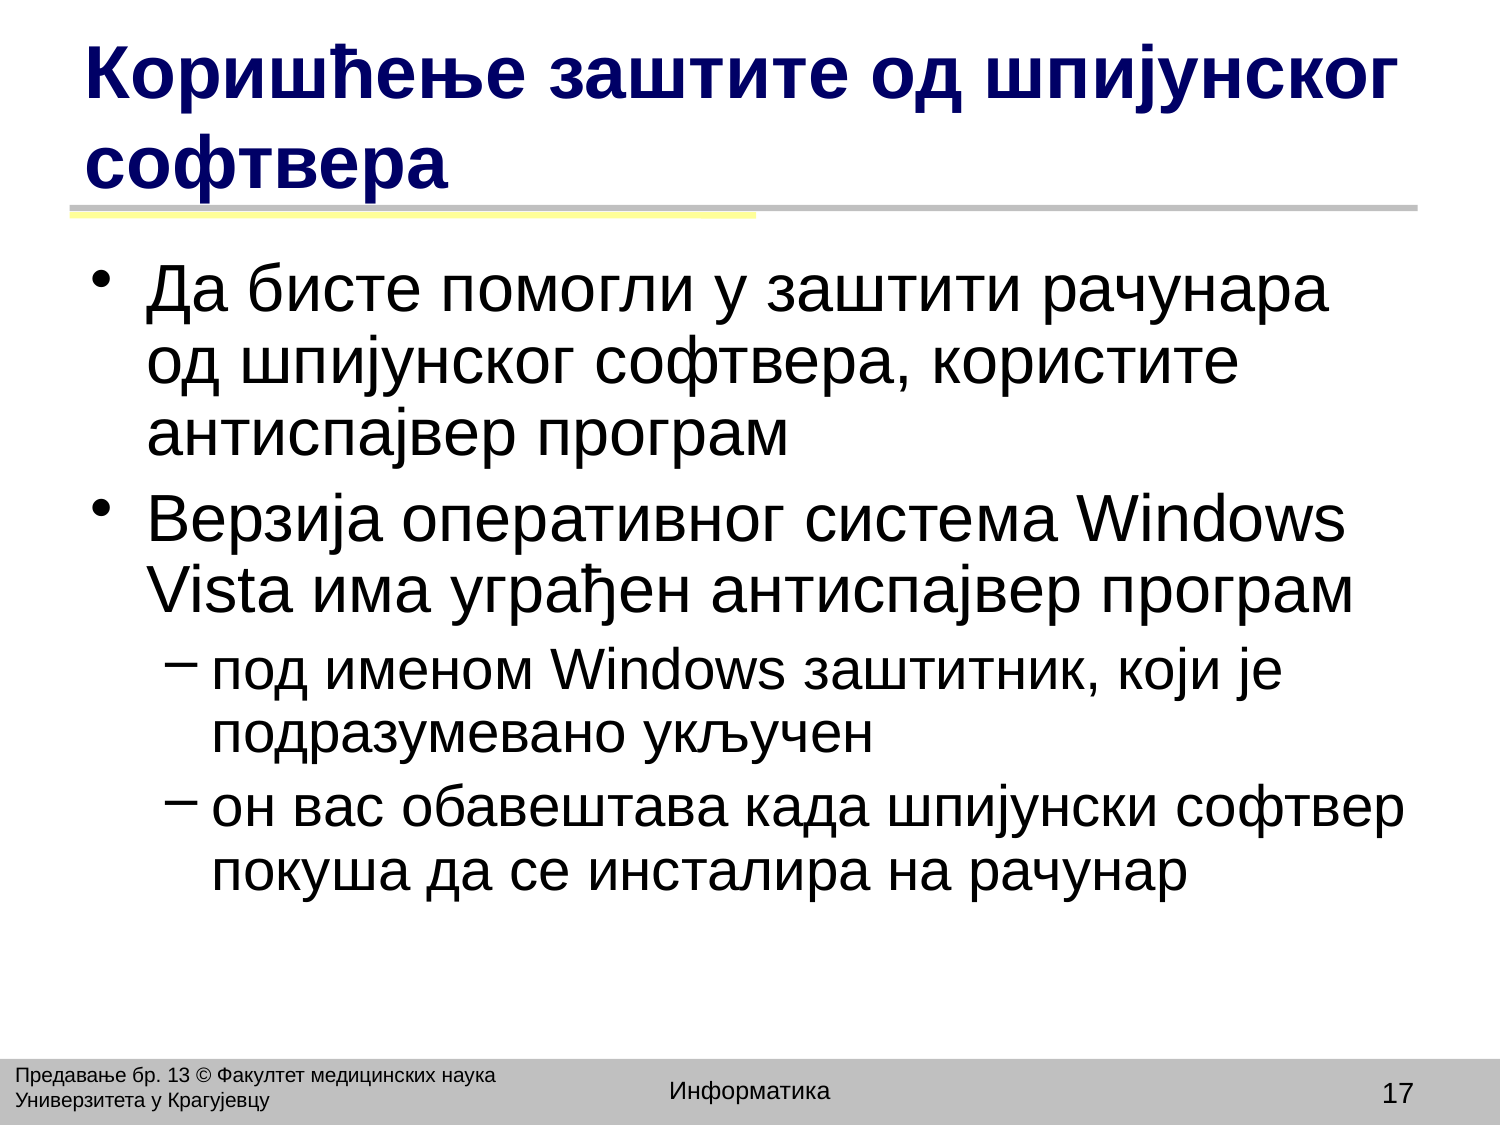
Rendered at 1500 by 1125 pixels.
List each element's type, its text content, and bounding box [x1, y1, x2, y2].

title Коришћење заштите од шпијунског софтвера [69, 19, 1426, 208]
slide_number 17 [1079, 1066, 1430, 1125]
list Да бисте помогли у заштити рачунара од шпијунског софтвера, користите антиспајвер програм Верзија оперативног система Windows Vista има уграђен антиспајвер програм под именом Windows заштитник, који је подразумевано укључен он вас обавештава када шпијунски софтвер покуша да се инсталира на рачунар [74, 246, 1426, 1023]
footer Информатика [512, 1066, 988, 1125]
slide_number Предавање бр. 13 © Факултет медицинских наука Универзитета у Крагујевцу [0, 1053, 617, 1108]
